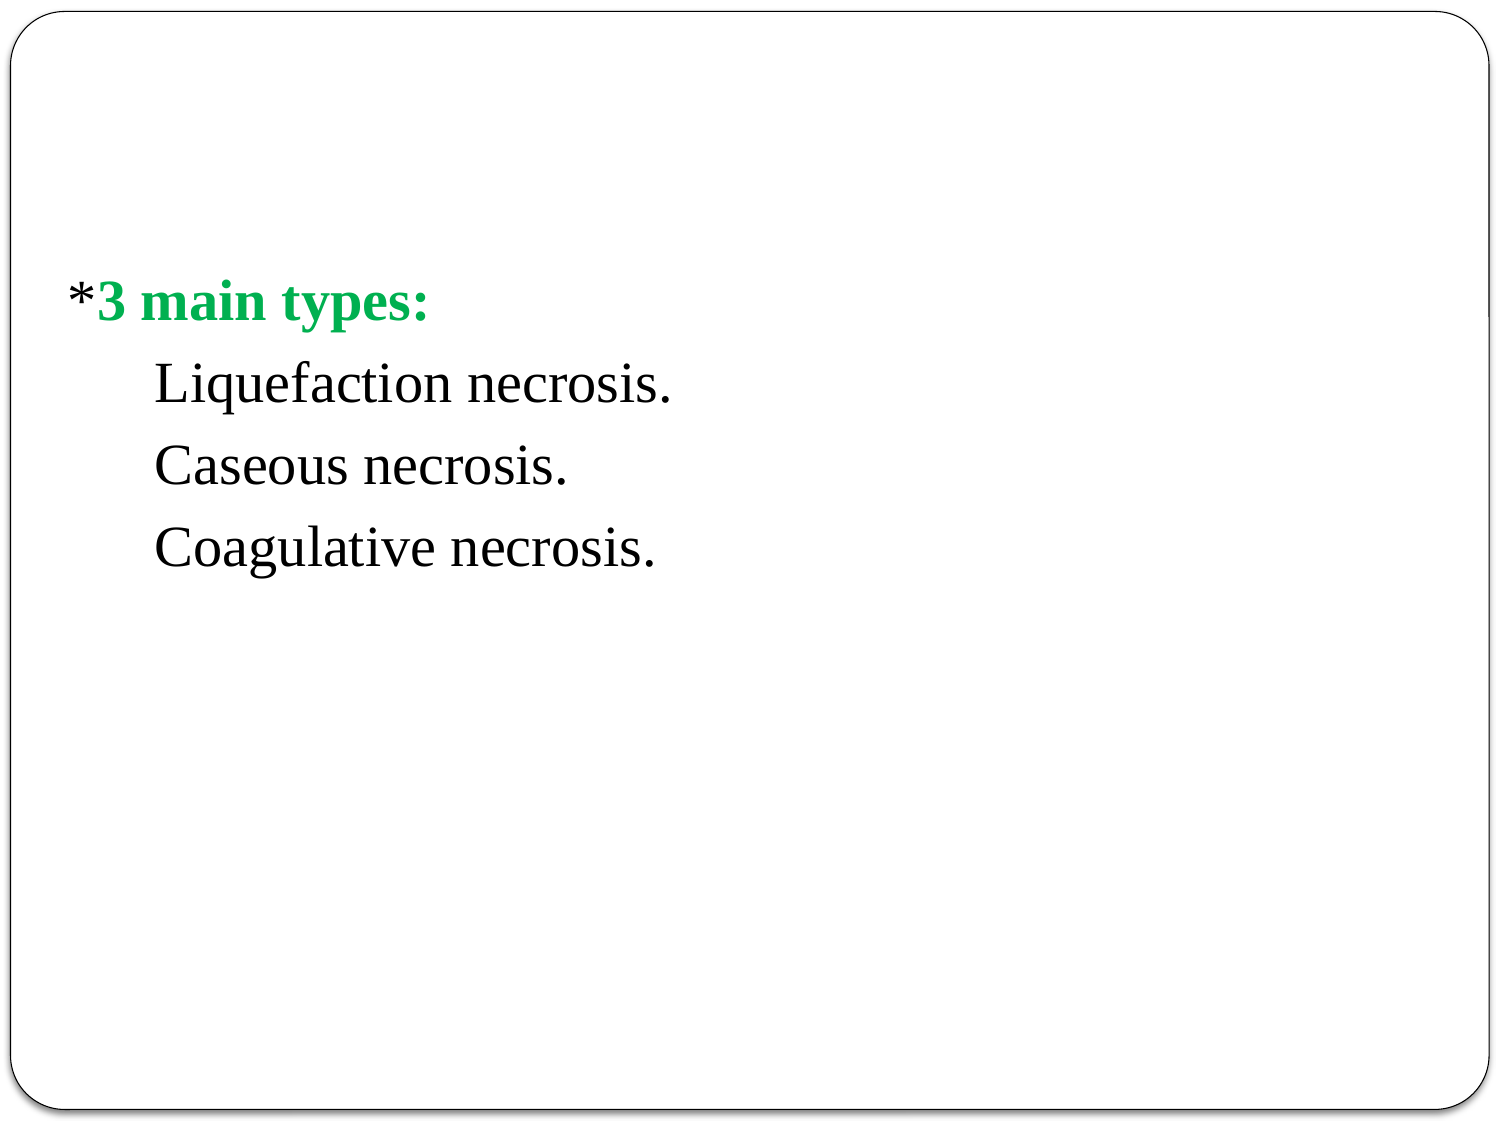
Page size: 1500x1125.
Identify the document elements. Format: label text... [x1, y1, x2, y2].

list *3 main types: Liquefaction necrosis. Caseous necrosis. Coagulative necrosis. [53, 90, 1500, 1004]
